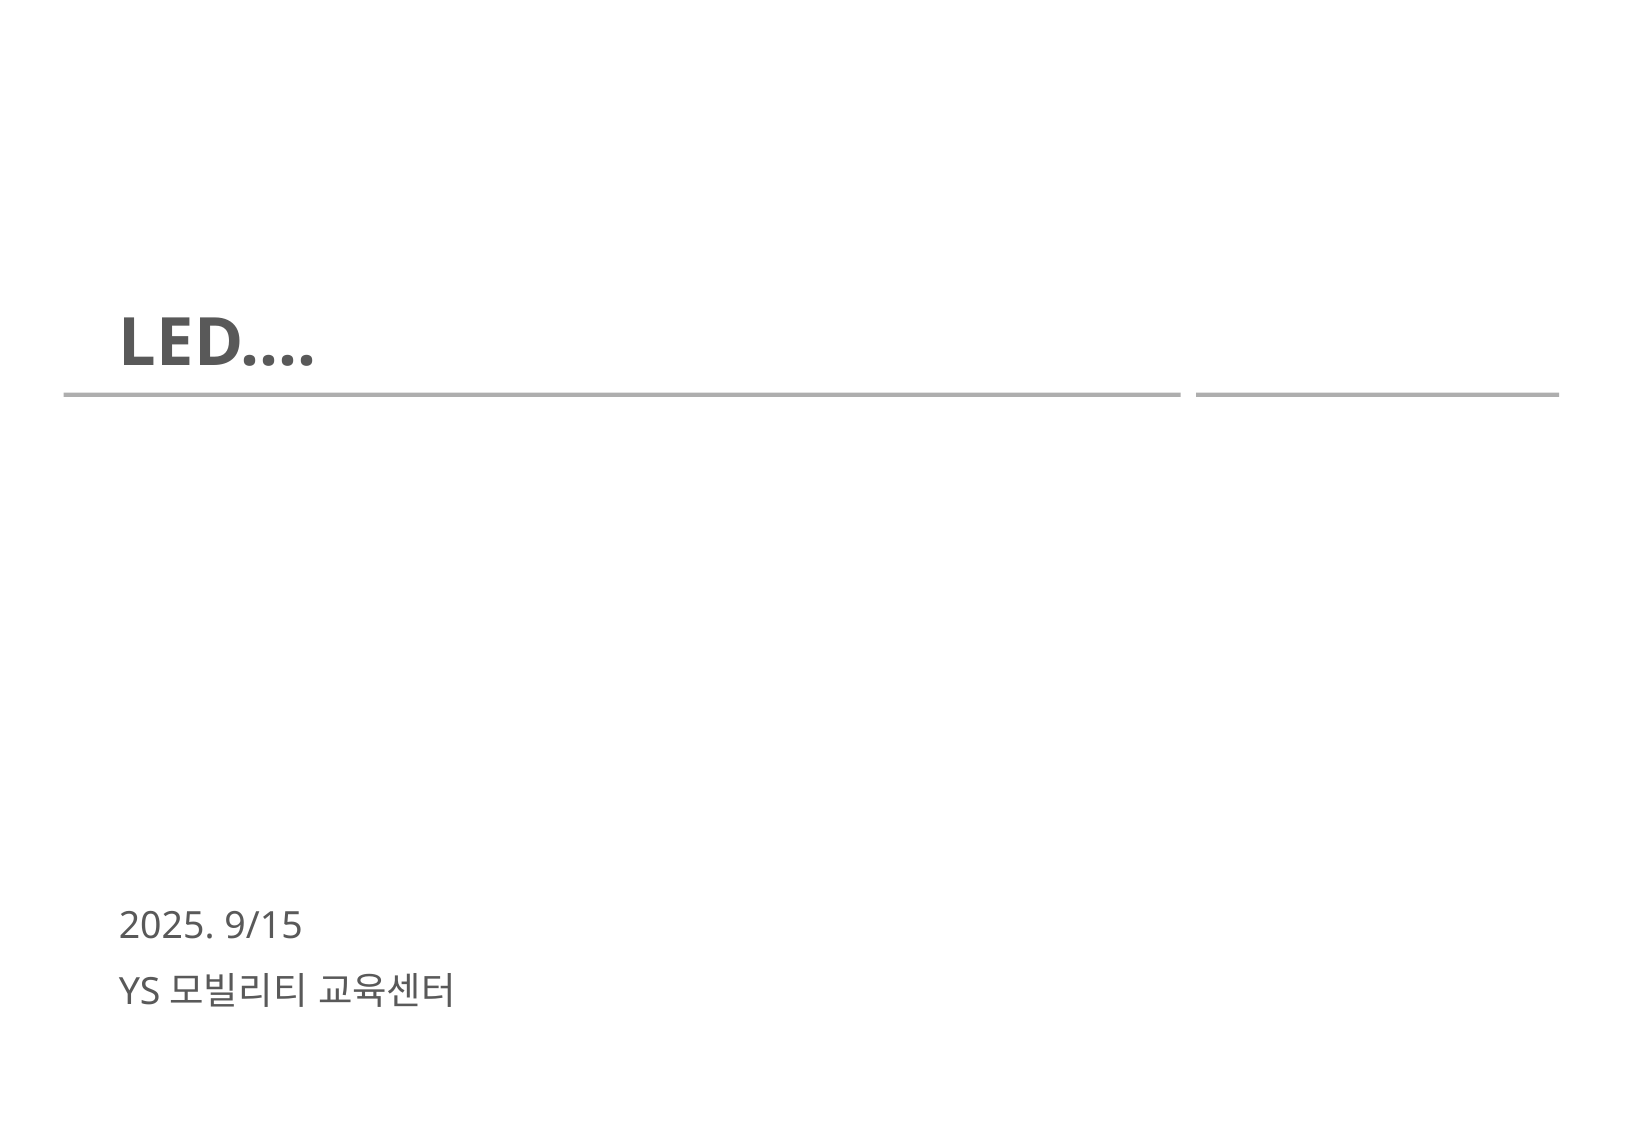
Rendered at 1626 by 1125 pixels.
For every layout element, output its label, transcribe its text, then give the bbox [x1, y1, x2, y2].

title LED…. [105, 291, 1463, 386]
list 2025. 9/15 [103, 893, 695, 953]
list YS모빌리티 교육센터 [103, 967, 565, 1012]
